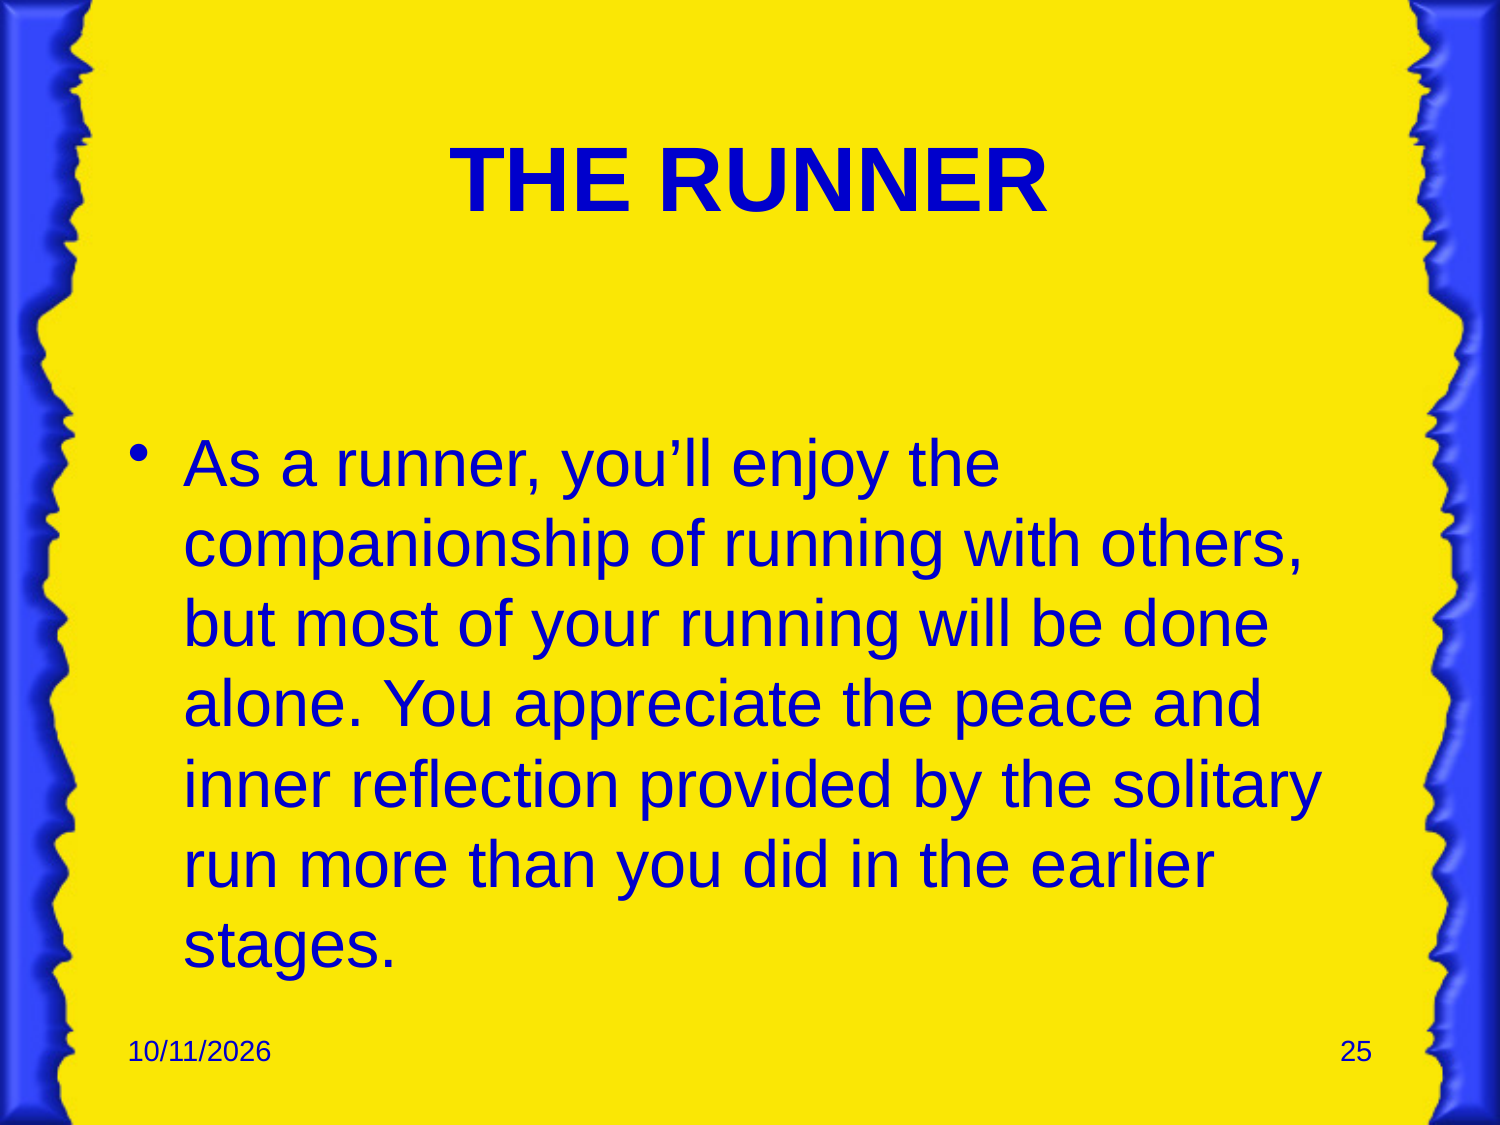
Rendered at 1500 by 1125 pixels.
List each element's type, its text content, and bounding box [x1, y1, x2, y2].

picture [0, 0, 1500, 1125]
slide_number 25 [1074, 1024, 1388, 1101]
list As a runner, you’ll enjoy the companionship of running with others, but most of your running will be done alone. You appreciate the peace and inner reflection provided by the solitary run more than you did in the earlier stages. [112, 412, 1388, 1001]
title THE RUNNER [112, 87, 1388, 263]
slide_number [112, 1024, 426, 1101]
